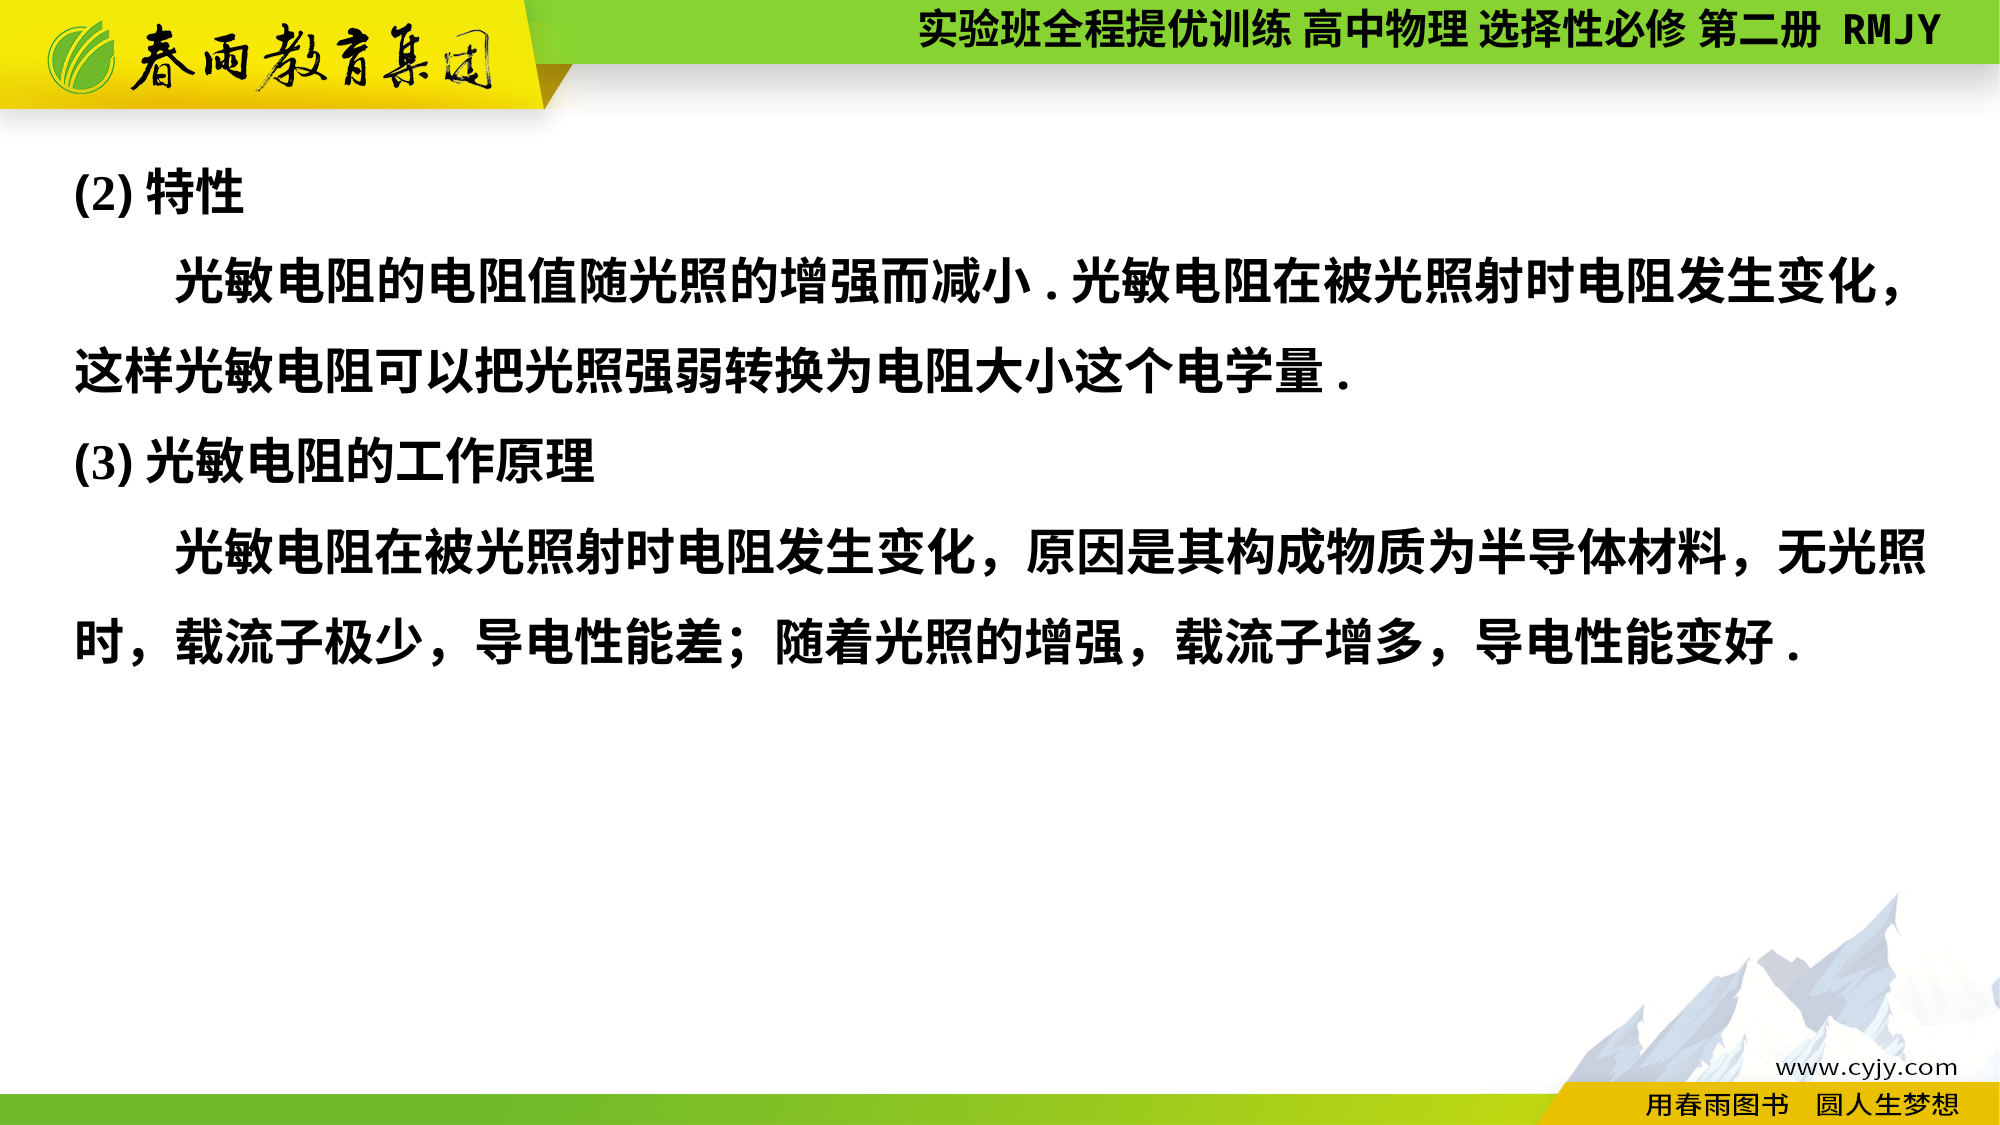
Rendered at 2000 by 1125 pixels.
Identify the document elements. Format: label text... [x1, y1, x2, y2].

picture [0, 0, 2000, 1125]
list (2)特性 光敏电阻的电阻值随光照的增强而减小.光敏电阻在被光照射时电阻发生变化，这样光敏电阻可以把光照强弱转换为电阻大小这个电学量. (3)光敏电阻的工作原理 光敏电阻在被光照射时电阻发生变化，原因是其构成物质为半导体材料，无光照时，载流子极少，导电性能差；随着光照的增强，载流子增多，导电性能变好. [59, 122, 1944, 669]
